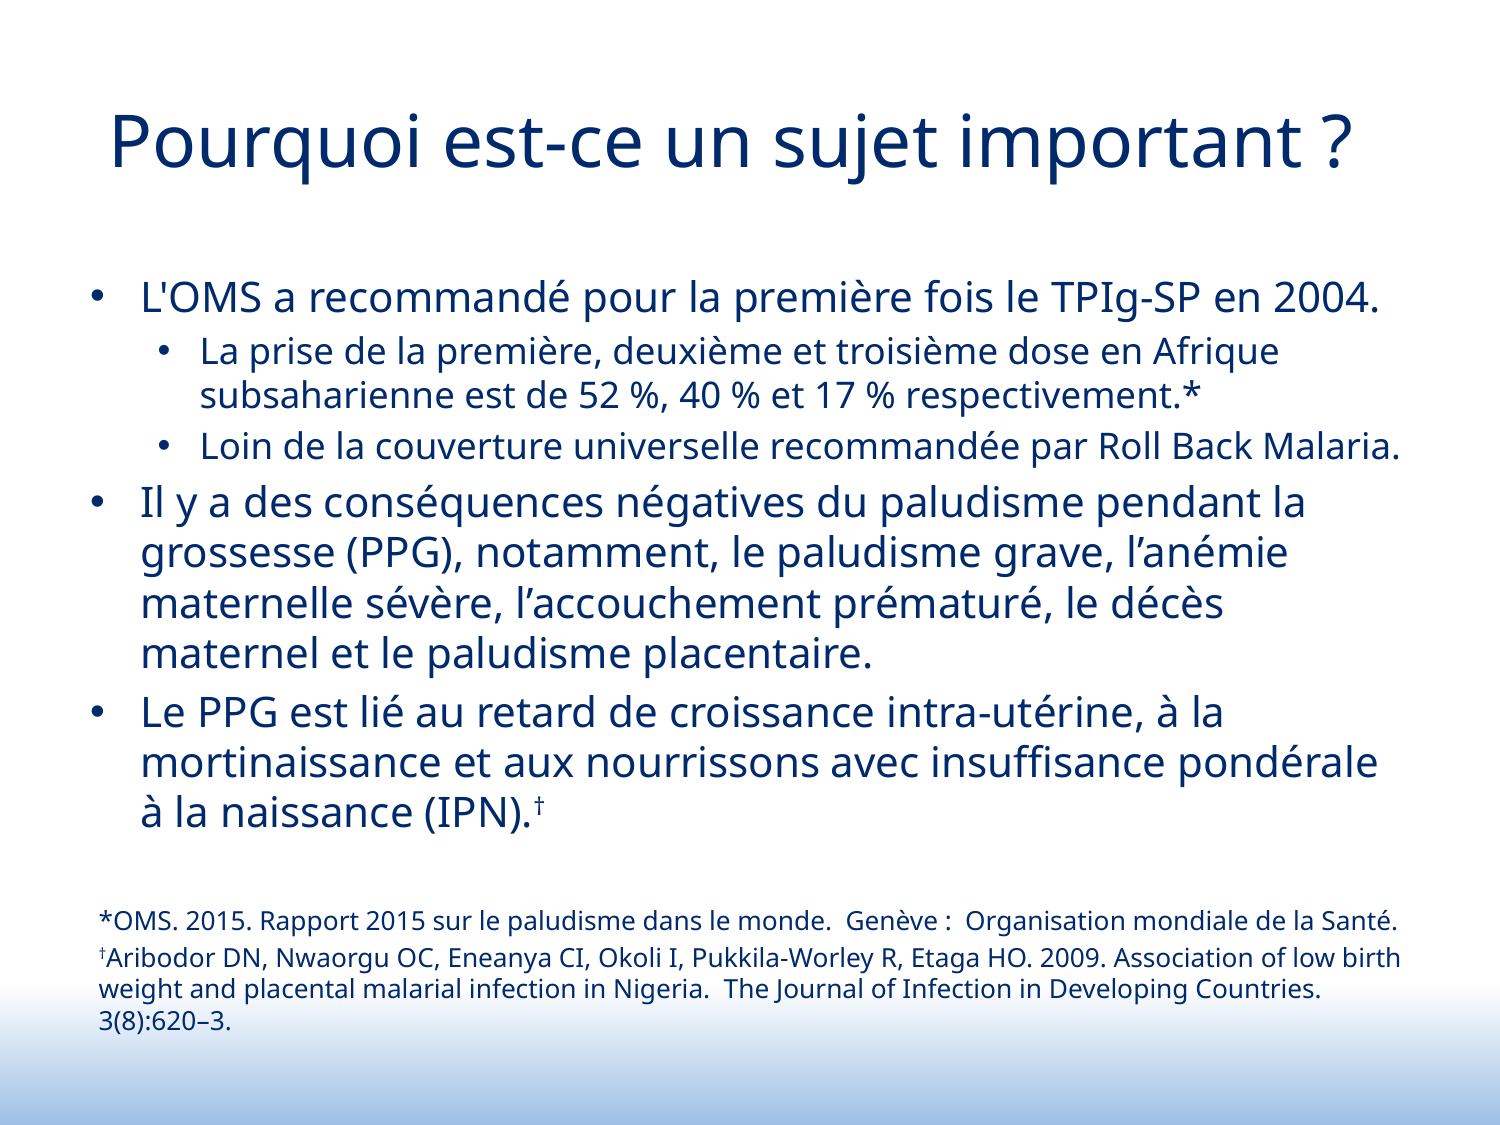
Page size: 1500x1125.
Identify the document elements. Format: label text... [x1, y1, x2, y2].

list L'OMS a recommandé pour la première fois le TPIg-SP en 2004. La prise de la première, deuxième et troisième dose en Afrique subsaharienne est de 52 %, 40 % et 17 % respectivement.* Loin de la couverture universelle recommandée par Roll Back Malaria. Il y a des conséquences négatives du paludisme pendant la grossesse (PPG), notamment, le paludisme grave, l’anémie maternelle sévère, l’accouchement prématuré, le décès maternel et le paludisme placentaire. Le PPG est lié au retard de croissance intra-utérine, à la mortinaissance et aux nourrissons avec insuffisance pondérale à la naissance (IPN).† *OMS. 2015. Rapport 2015 sur le paludisme dans le monde. Genève : Organisation mondiale de la Santé. †Aribodor DN, Nwaorgu OC, Eneanya CI, Okoli I, Pukkila-Worley R, Etaga HO. 2009. Association of low birth weight and placental malarial infection in Nigeria. The Journal of Infection in Developing Countries. 3(8):620–3. [75, 262, 1425, 1063]
title Pourquoi est-ce un sujet important ? [75, 45, 1425, 233]
